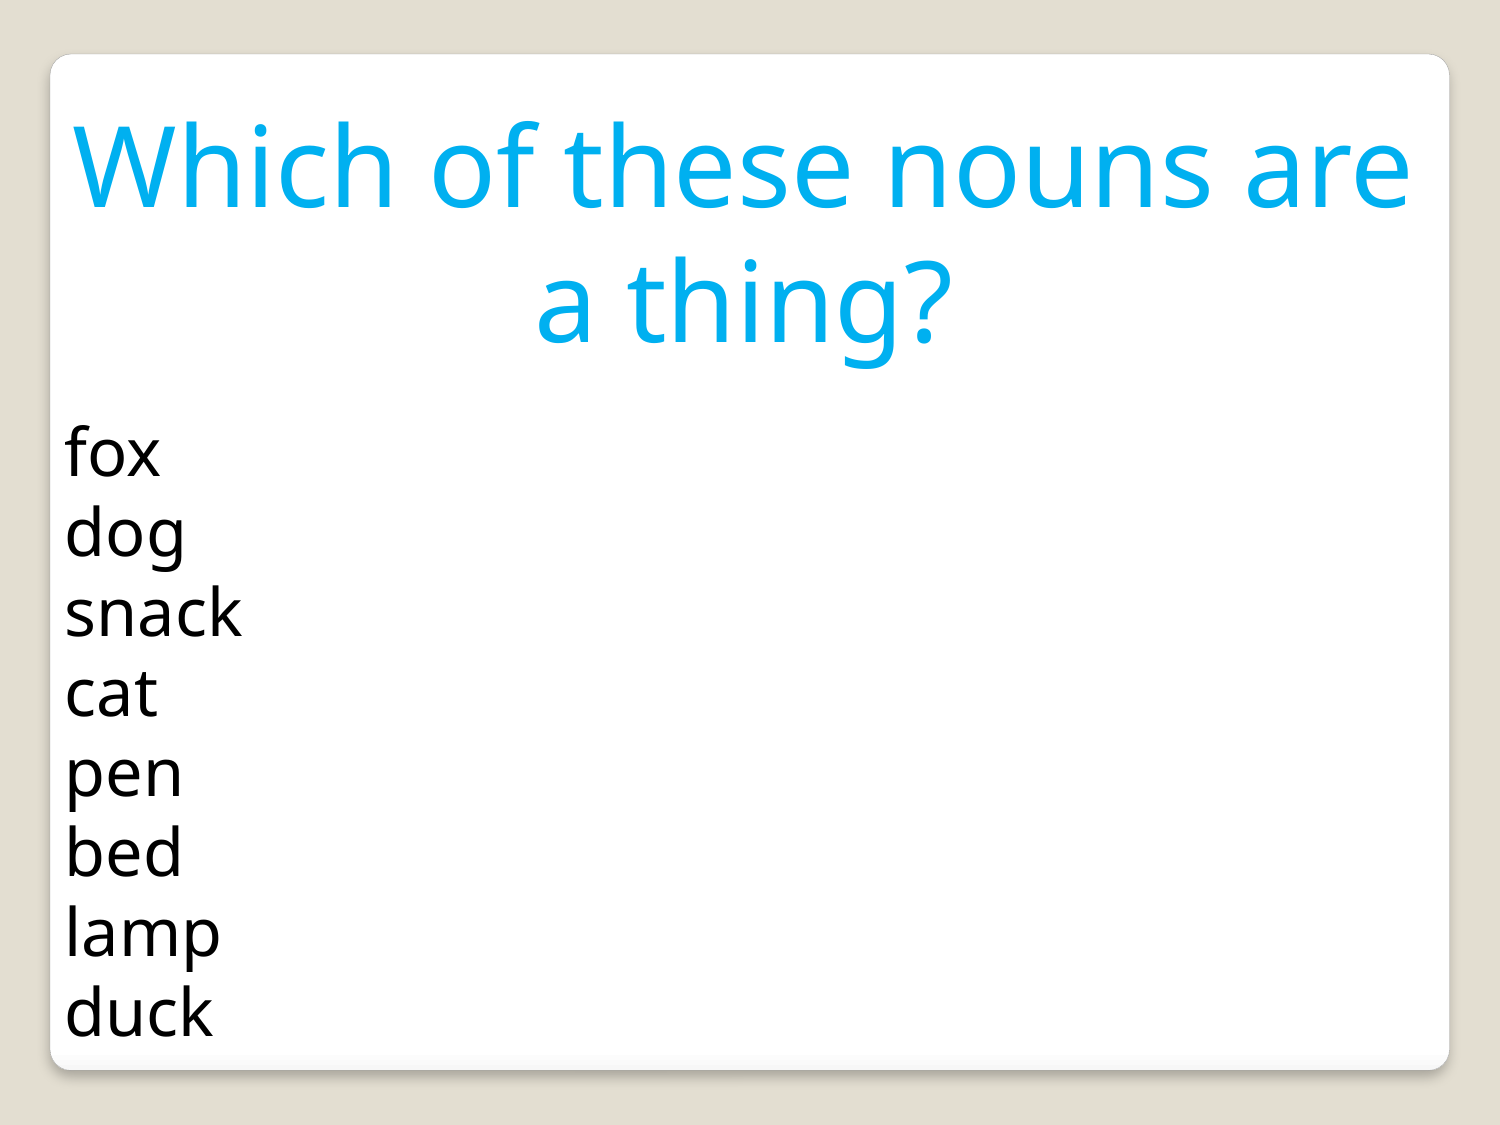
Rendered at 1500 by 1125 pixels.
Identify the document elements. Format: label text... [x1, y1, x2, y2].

text_box Which of these nouns are a thing? fox dog snack cat pen bed lamp duck [50, 87, 1438, 1102]
